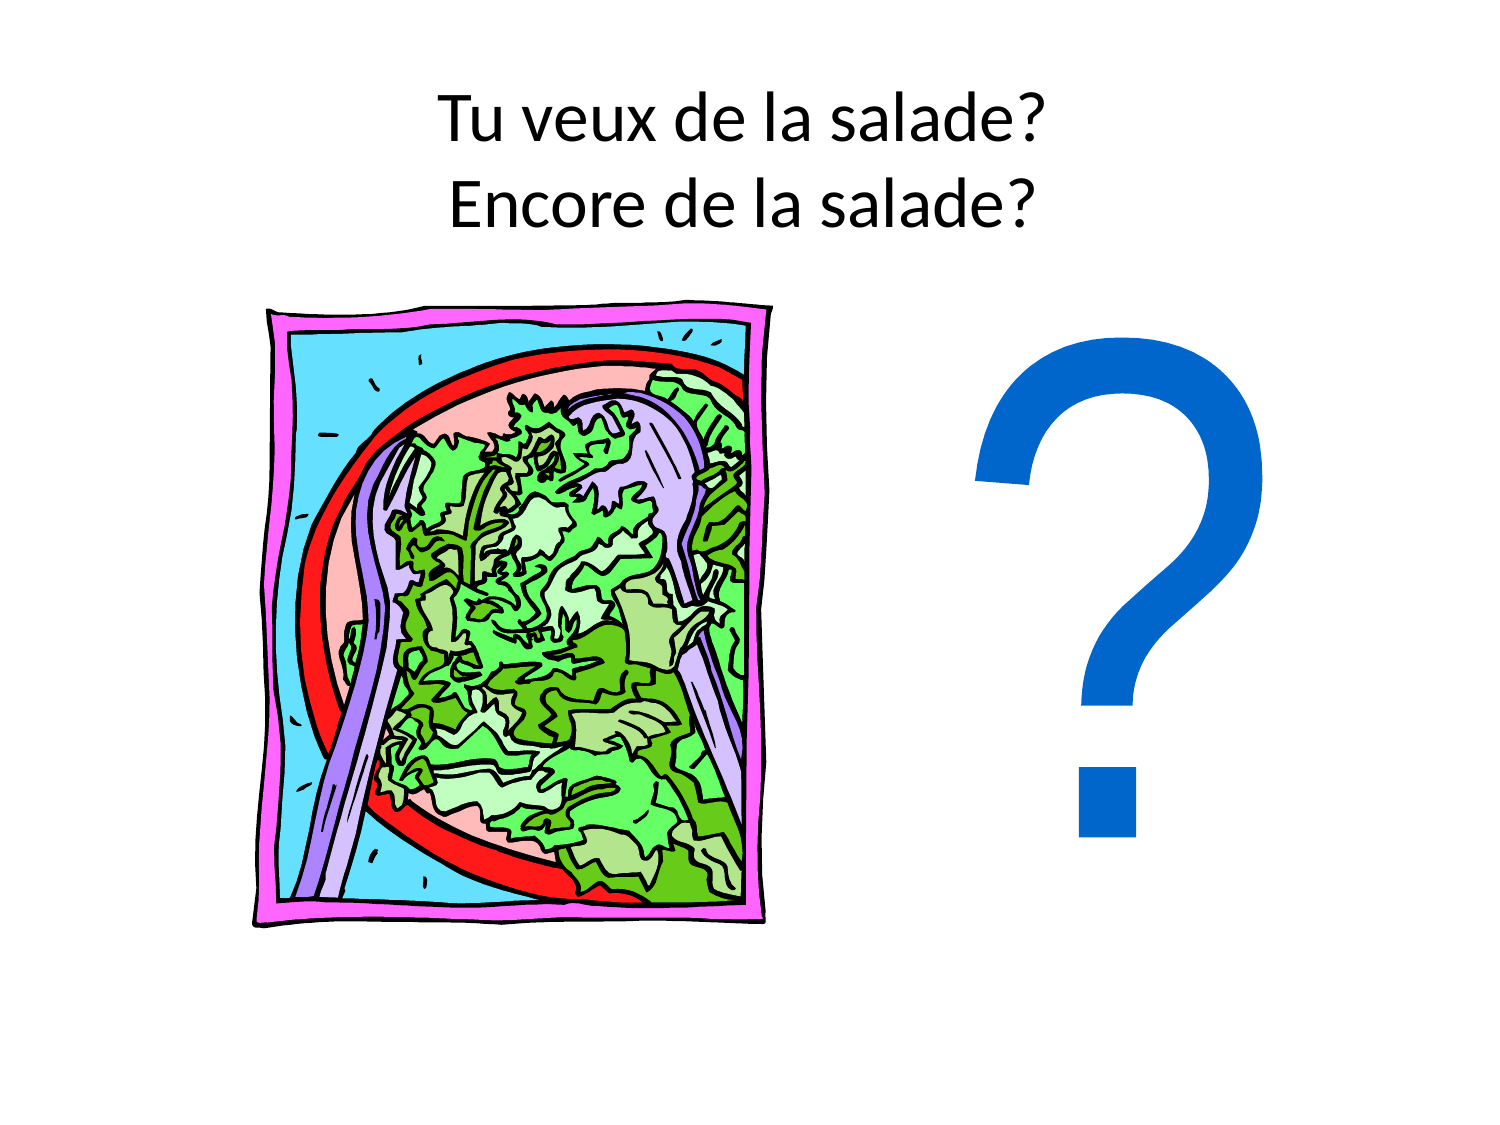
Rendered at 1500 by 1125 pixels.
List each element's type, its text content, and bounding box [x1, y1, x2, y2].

title Tu veux de la salade? Encore de la salade? [37, 62, 1450, 250]
picture [249, 299, 775, 931]
